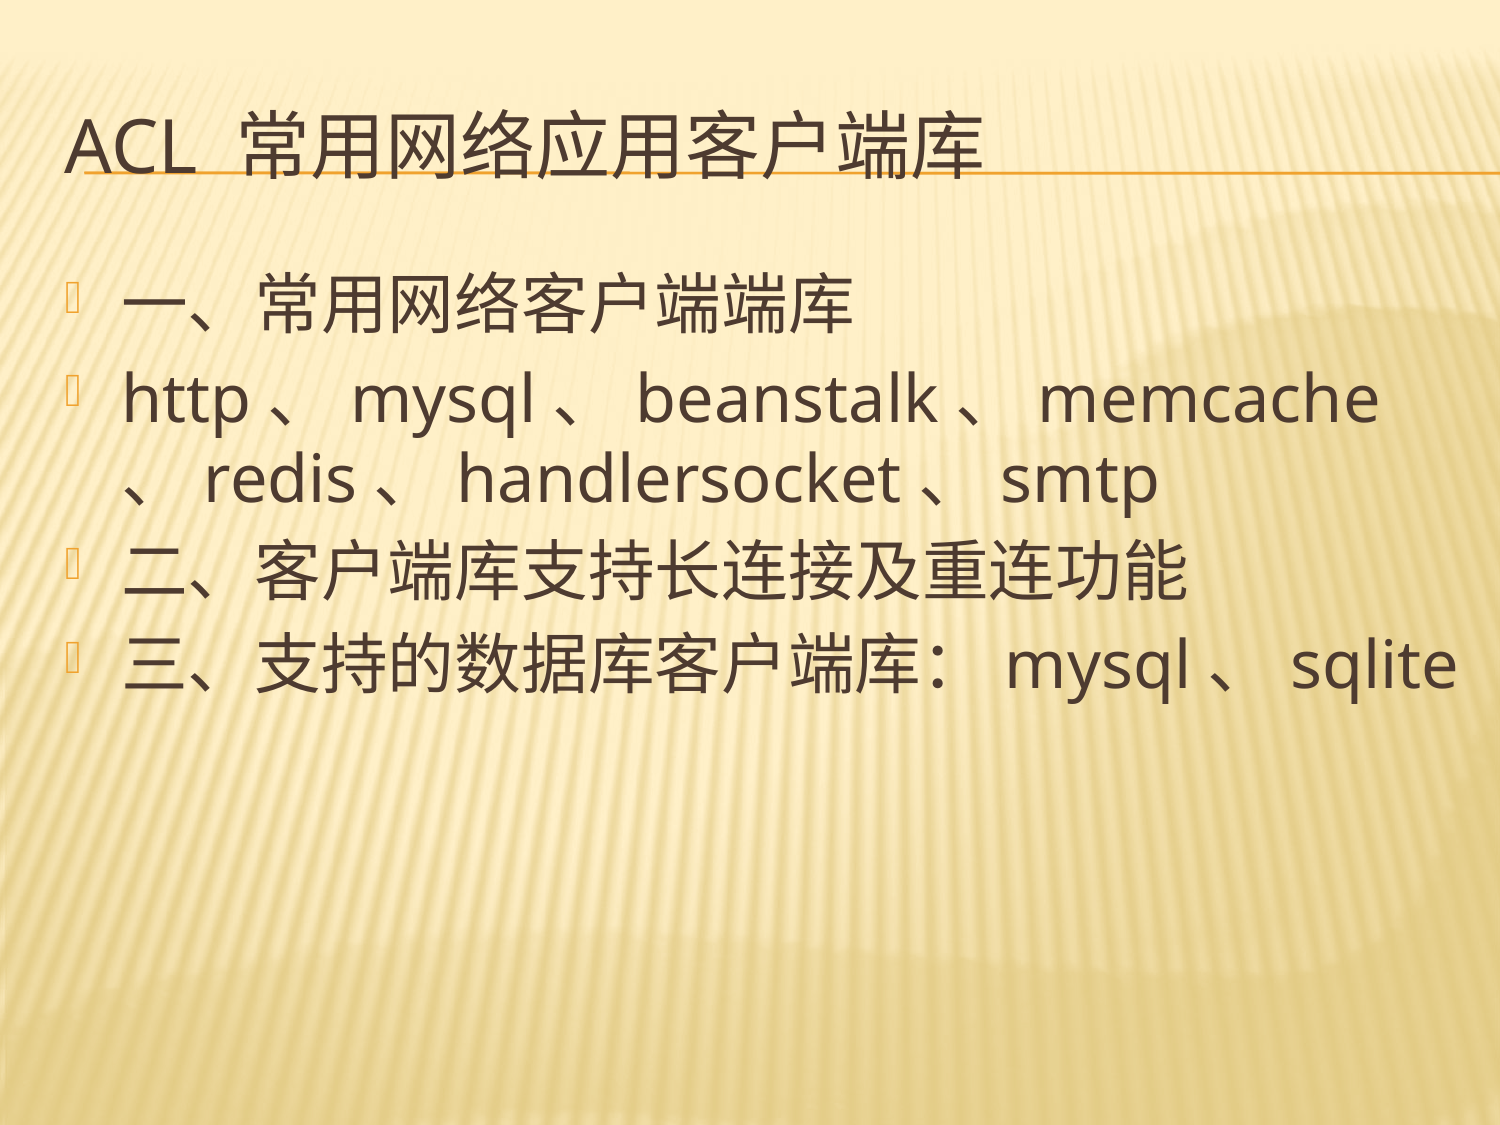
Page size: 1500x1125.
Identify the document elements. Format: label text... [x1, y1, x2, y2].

title Acl 常用网络应用客户端库 [50, 75, 1475, 213]
list 一、常用网络客户端端库 http、mysql、beanstalk、memcache、redis、handlersocket、smtp 二、客户端库支持长连接及重连功能 三、支持的数据库客户端库：mysql、sqlite [50, 254, 1475, 998]
